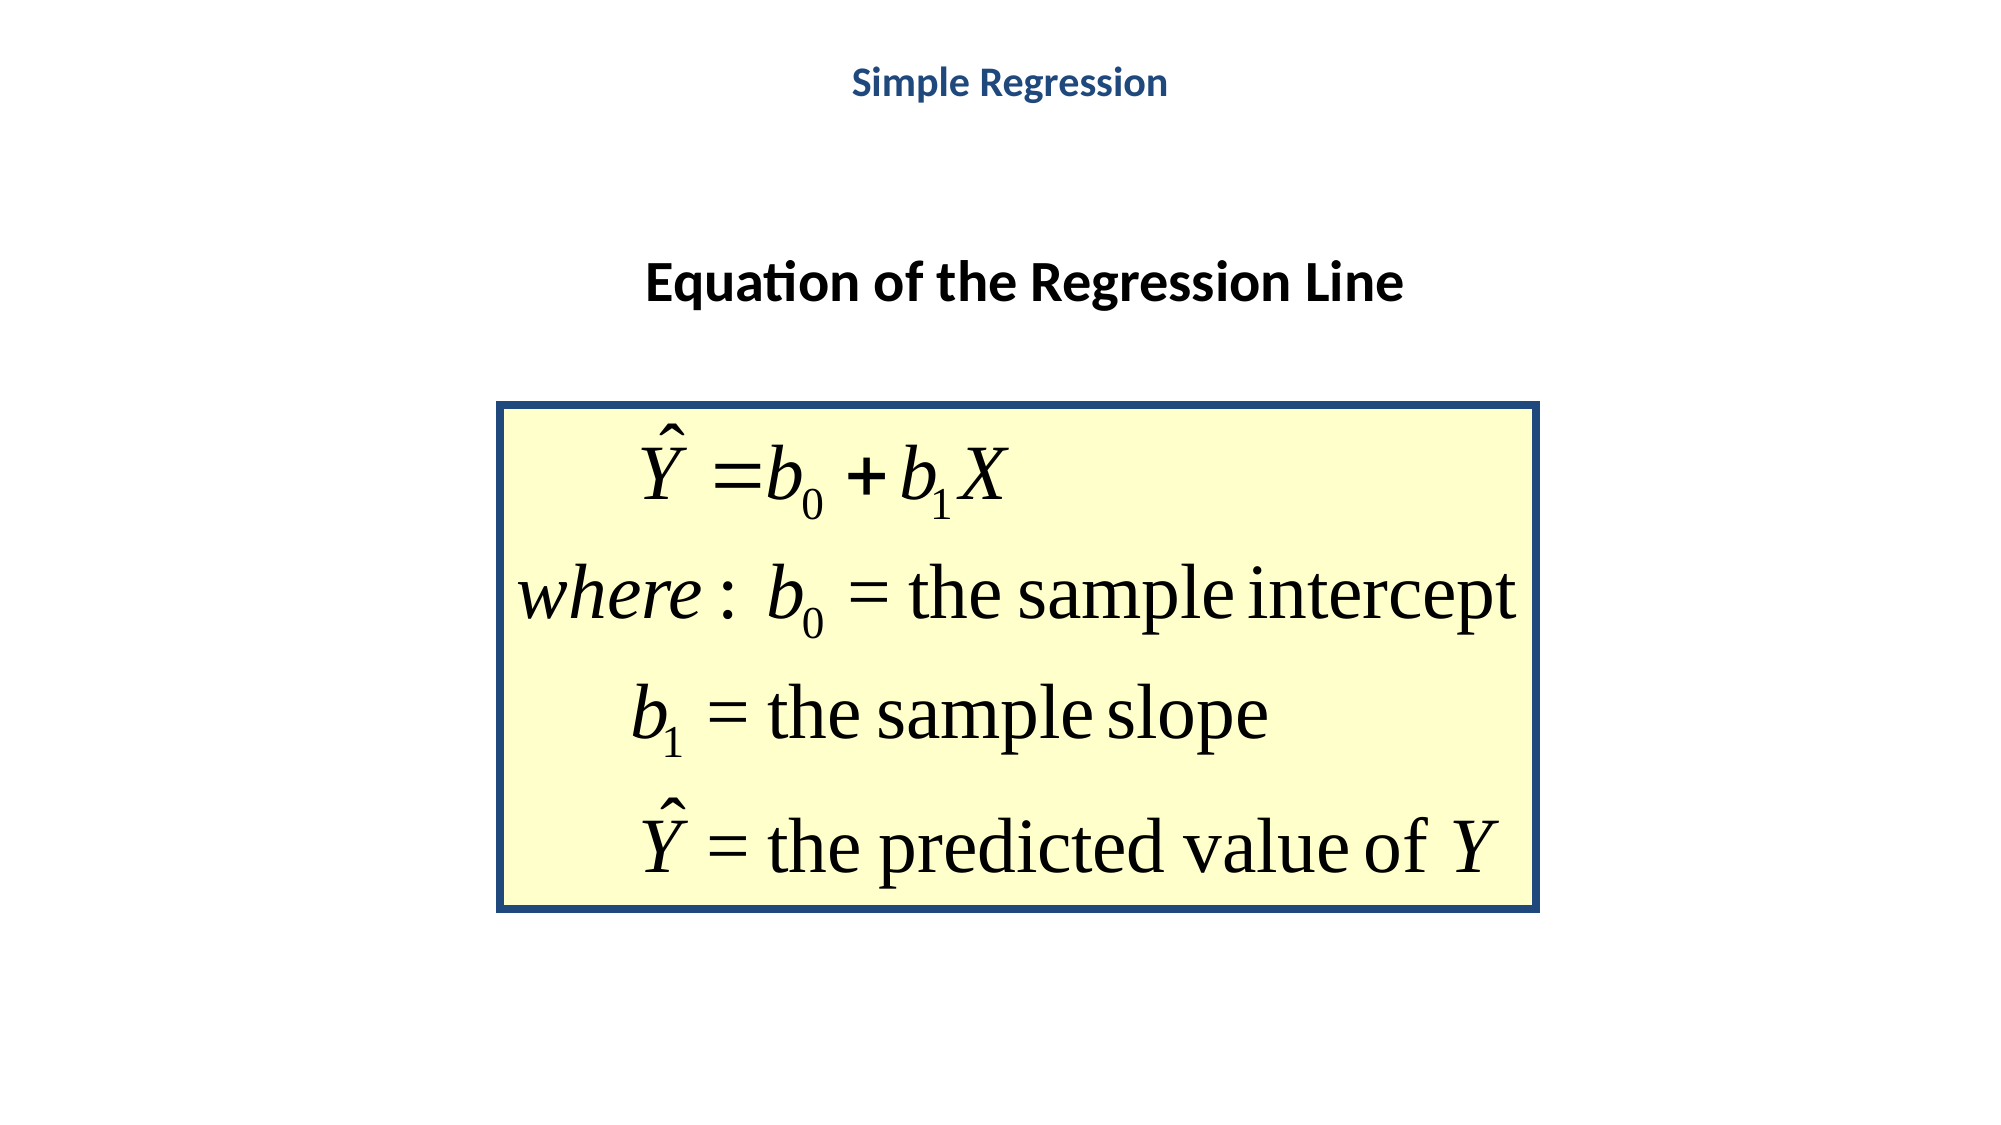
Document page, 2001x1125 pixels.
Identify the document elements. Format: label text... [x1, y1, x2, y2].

title Equation of the Regression Line [350, 220, 1701, 336]
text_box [503, 408, 1532, 906]
text_box Simple Regression [335, 47, 1686, 164]
